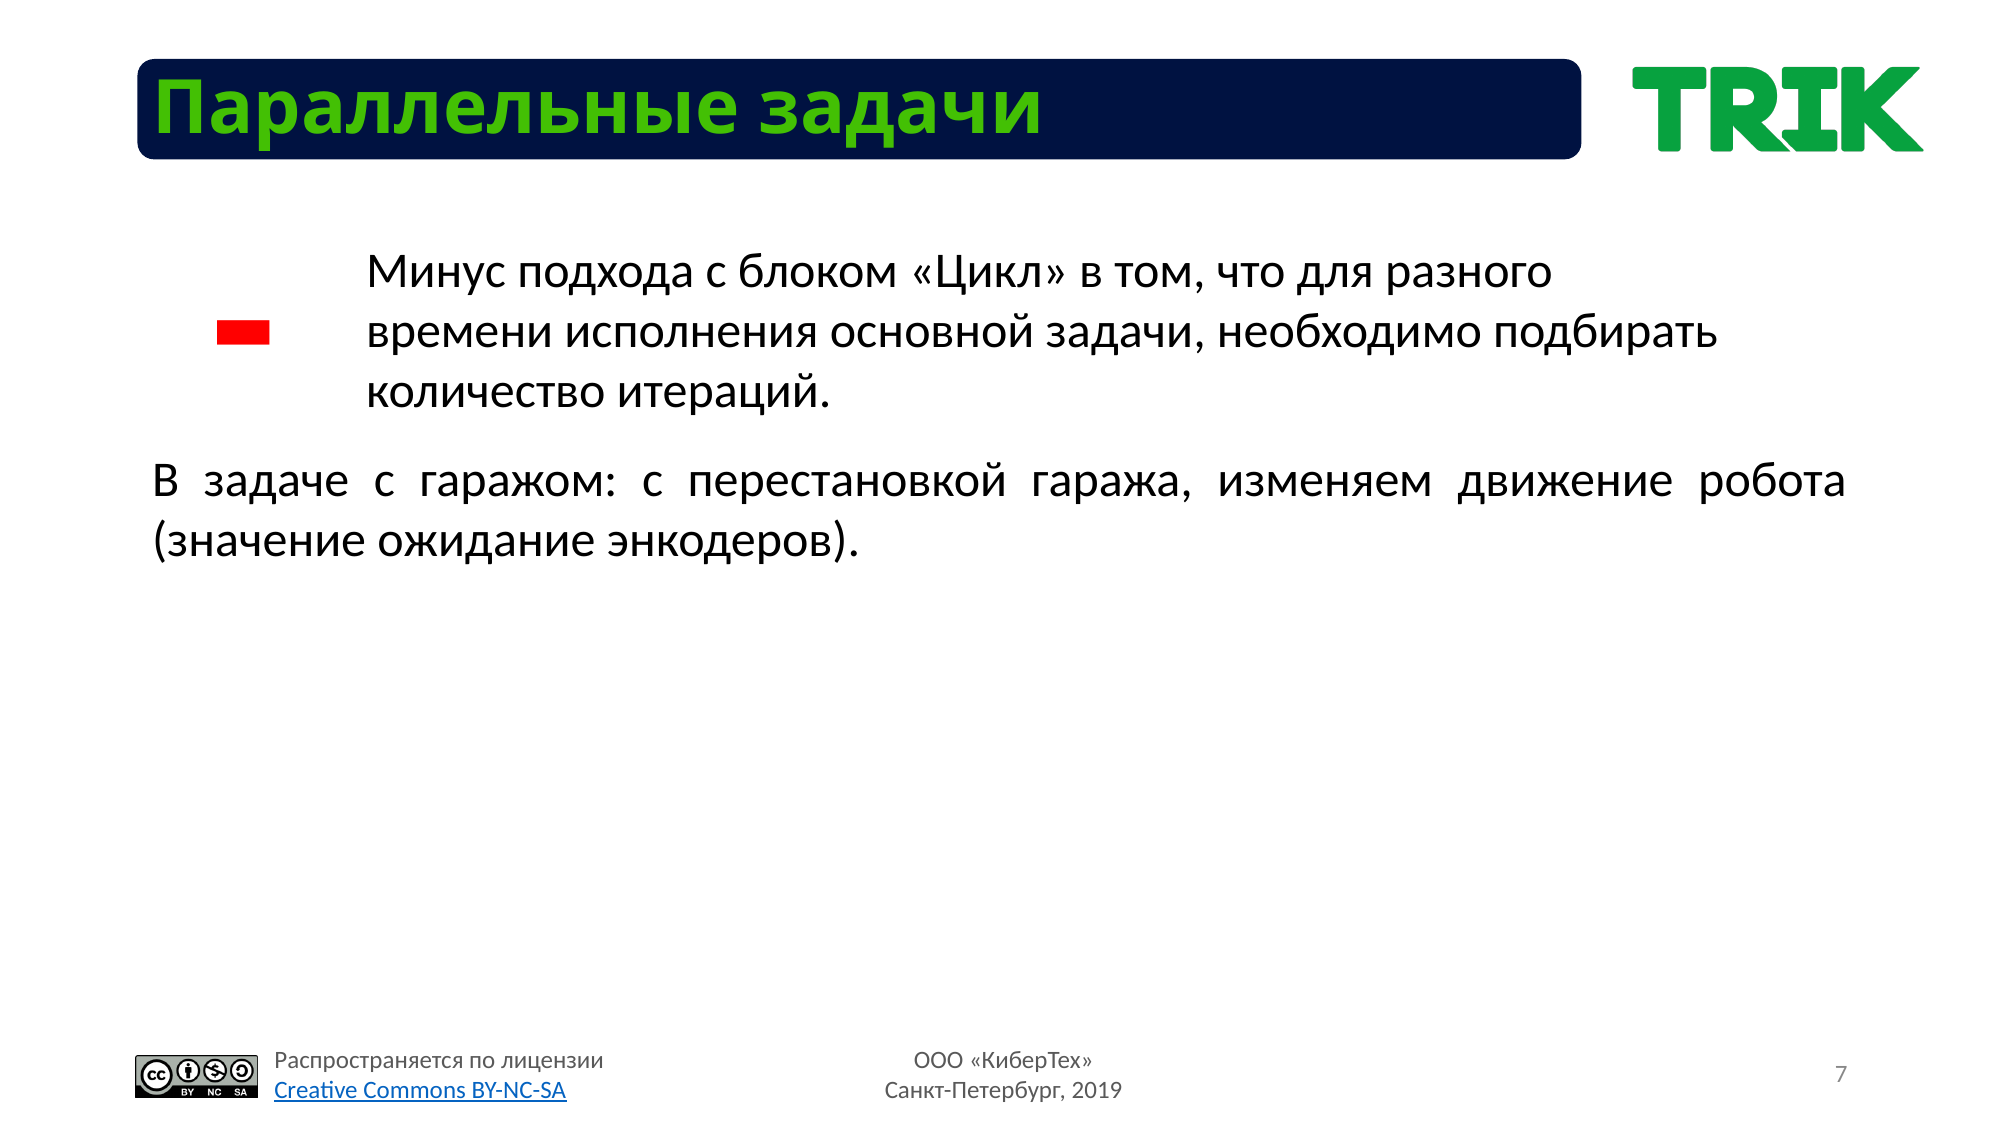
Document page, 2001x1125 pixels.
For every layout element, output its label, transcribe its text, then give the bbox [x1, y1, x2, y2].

text_box В задаче с гаражом: с перестановкой гаража, изменяем движение робота (значение ожидание энкодеров). [137, 438, 1863, 581]
picture [135, 1055, 258, 1098]
title Параллельные задачи [137, 61, 1582, 163]
picture [1631, 64, 1924, 154]
text_box - [196, 179, 378, 438]
text_box Минус подхода с блоком «Цикл» в том, что для разного времени исполнения основной задачи, необходимо подбирать количество итераций. [378, 230, 1756, 438]
slide_number 7 [1412, 1042, 1863, 1103]
